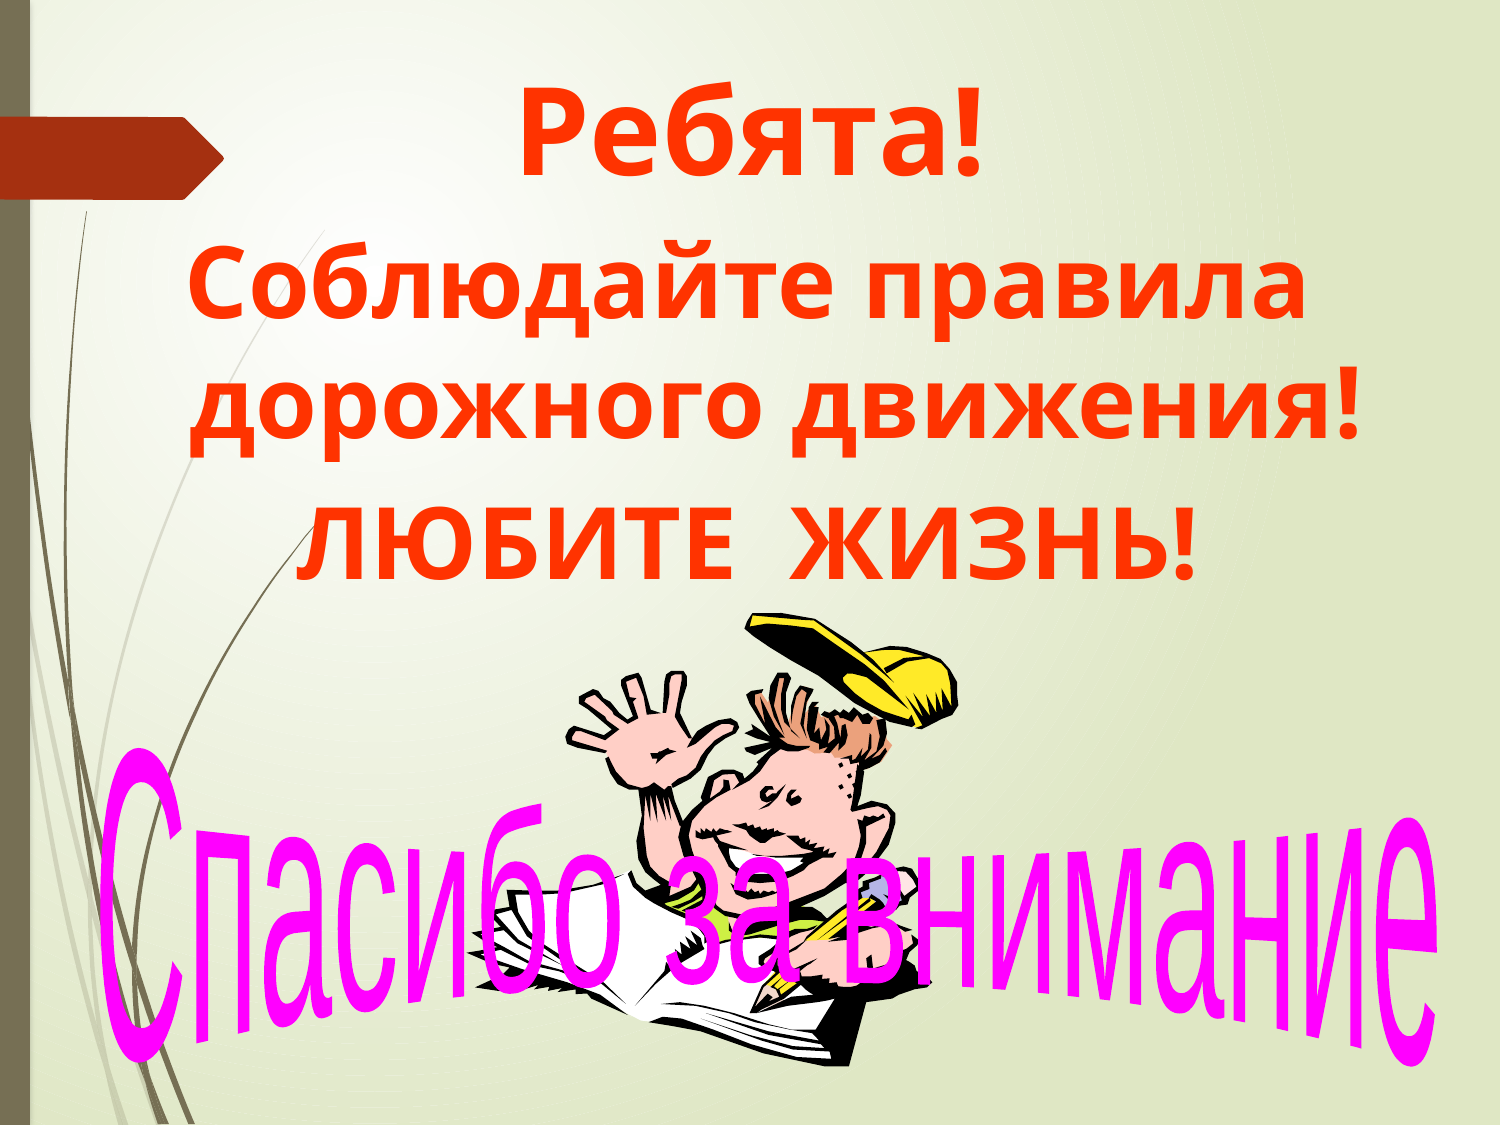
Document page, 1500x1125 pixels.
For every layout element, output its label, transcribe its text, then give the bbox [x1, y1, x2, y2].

picture [466, 609, 964, 1071]
list Соблюдайте правила дорожного движения! ЛЮБИТЕ ЖИЗНЬ! [73, 211, 1424, 641]
title Ребята! [75, 45, 1425, 209]
